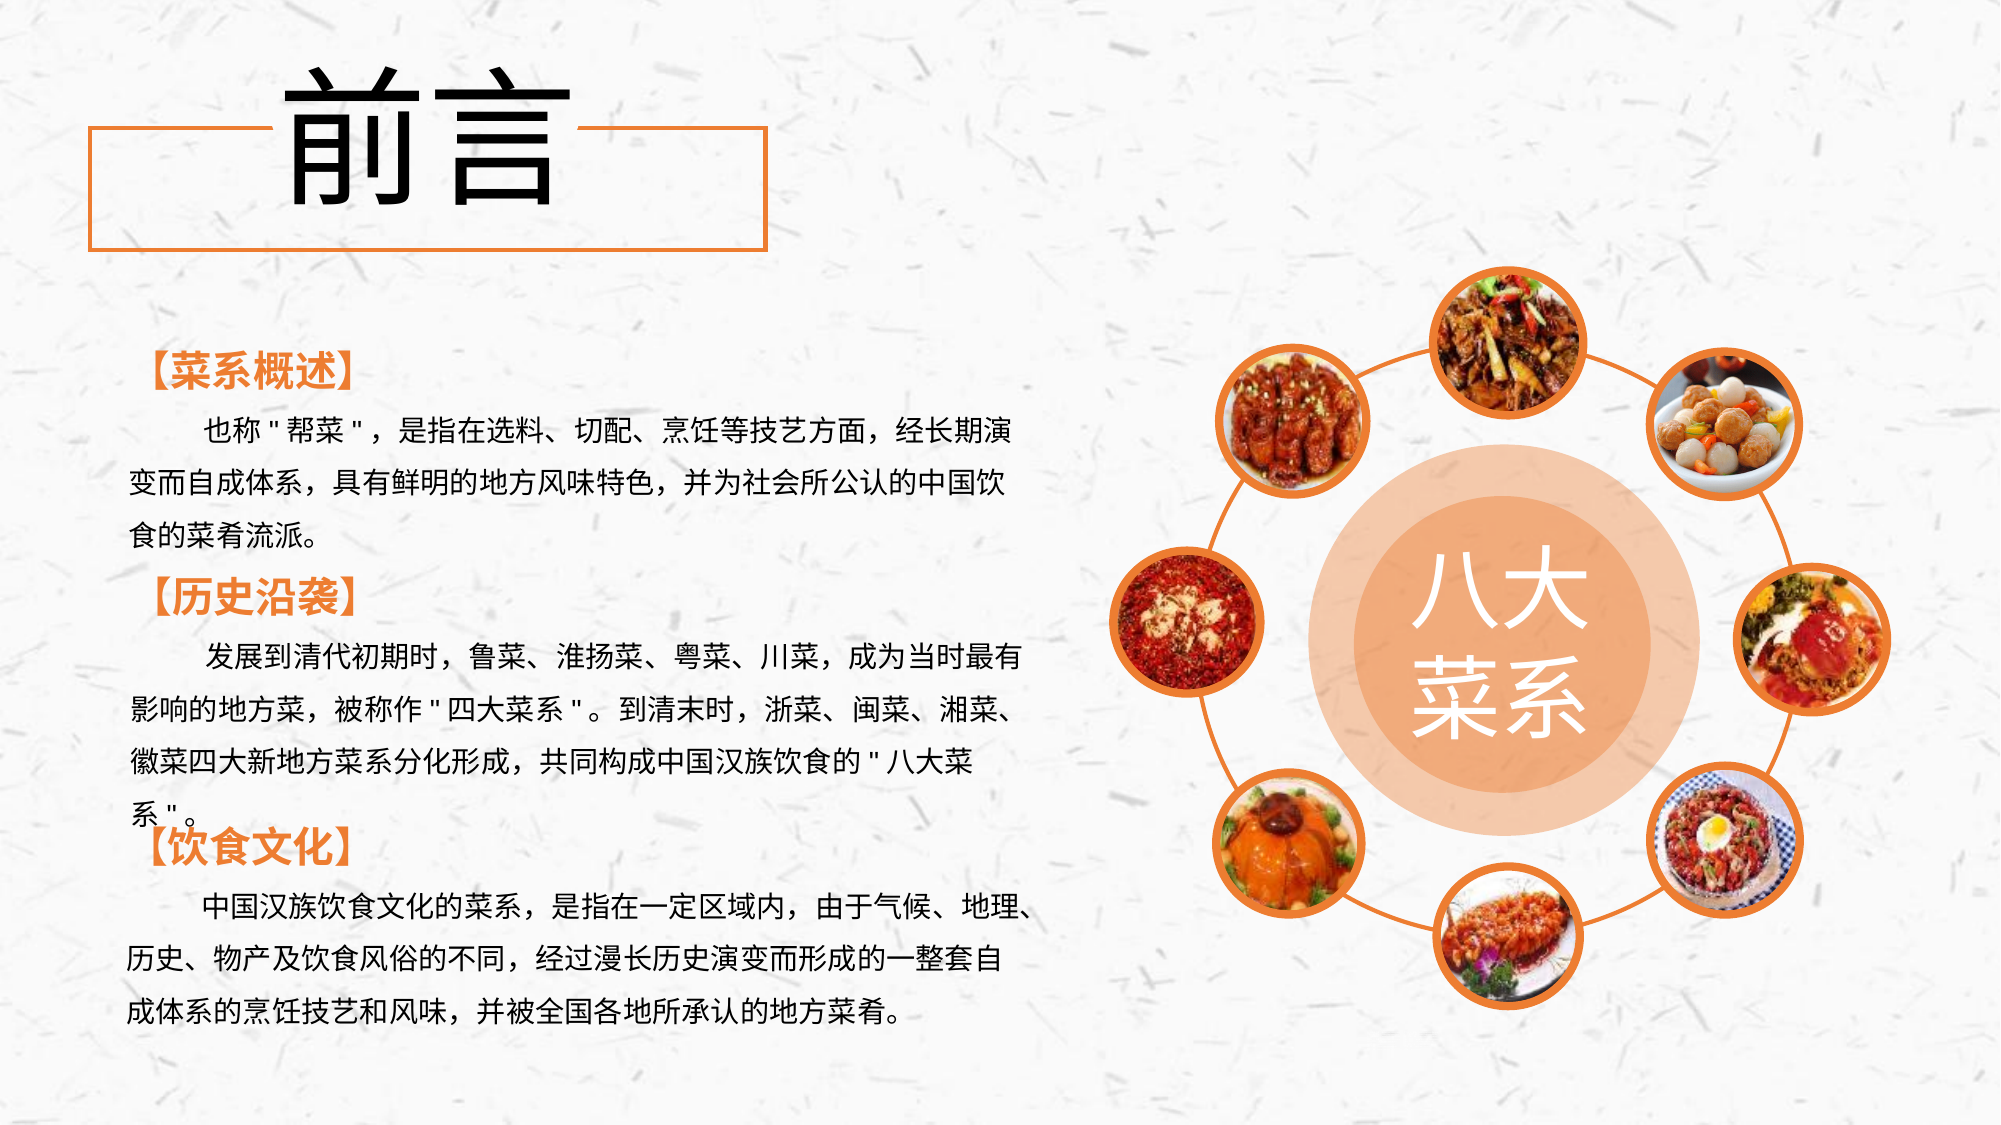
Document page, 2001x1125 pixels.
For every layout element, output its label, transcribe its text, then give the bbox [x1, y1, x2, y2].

picture [0, 0, 2001, 1125]
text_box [1113, 270, 1887, 1007]
text_box 【历史沿袭】 发展到清代初期时，鲁菜、淮扬菜、粤菜、川菜，成为当时最有影响的地方菜，被称作"四大菜系"。到清末时，浙菜、闽菜、湘菜、徽菜四大新地方菜系分化形成，共同构成中国汉族饮食的"八大菜系"。 [115, 538, 1051, 839]
text_box 【饮食文化】 中国汉族饮食文化的菜系，是指在一定区域内，由于气候、地理、历史、物产及饮食风俗的不同，经过漫长历史演变而形成的一整套自成体系的烹饪技艺和风味，并被全国各地所承认的地方菜肴。 [111, 788, 1046, 1036]
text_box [90, 0, 766, 251]
text_box 【菜系概述】 也称"帮菜"，是指在选料、切配、烹饪等技艺方面，经长期演变而自成体系，具有鲜明的地方风味特色，并为社会所公认的中国饮食的菜肴流派。 [113, 312, 1049, 560]
